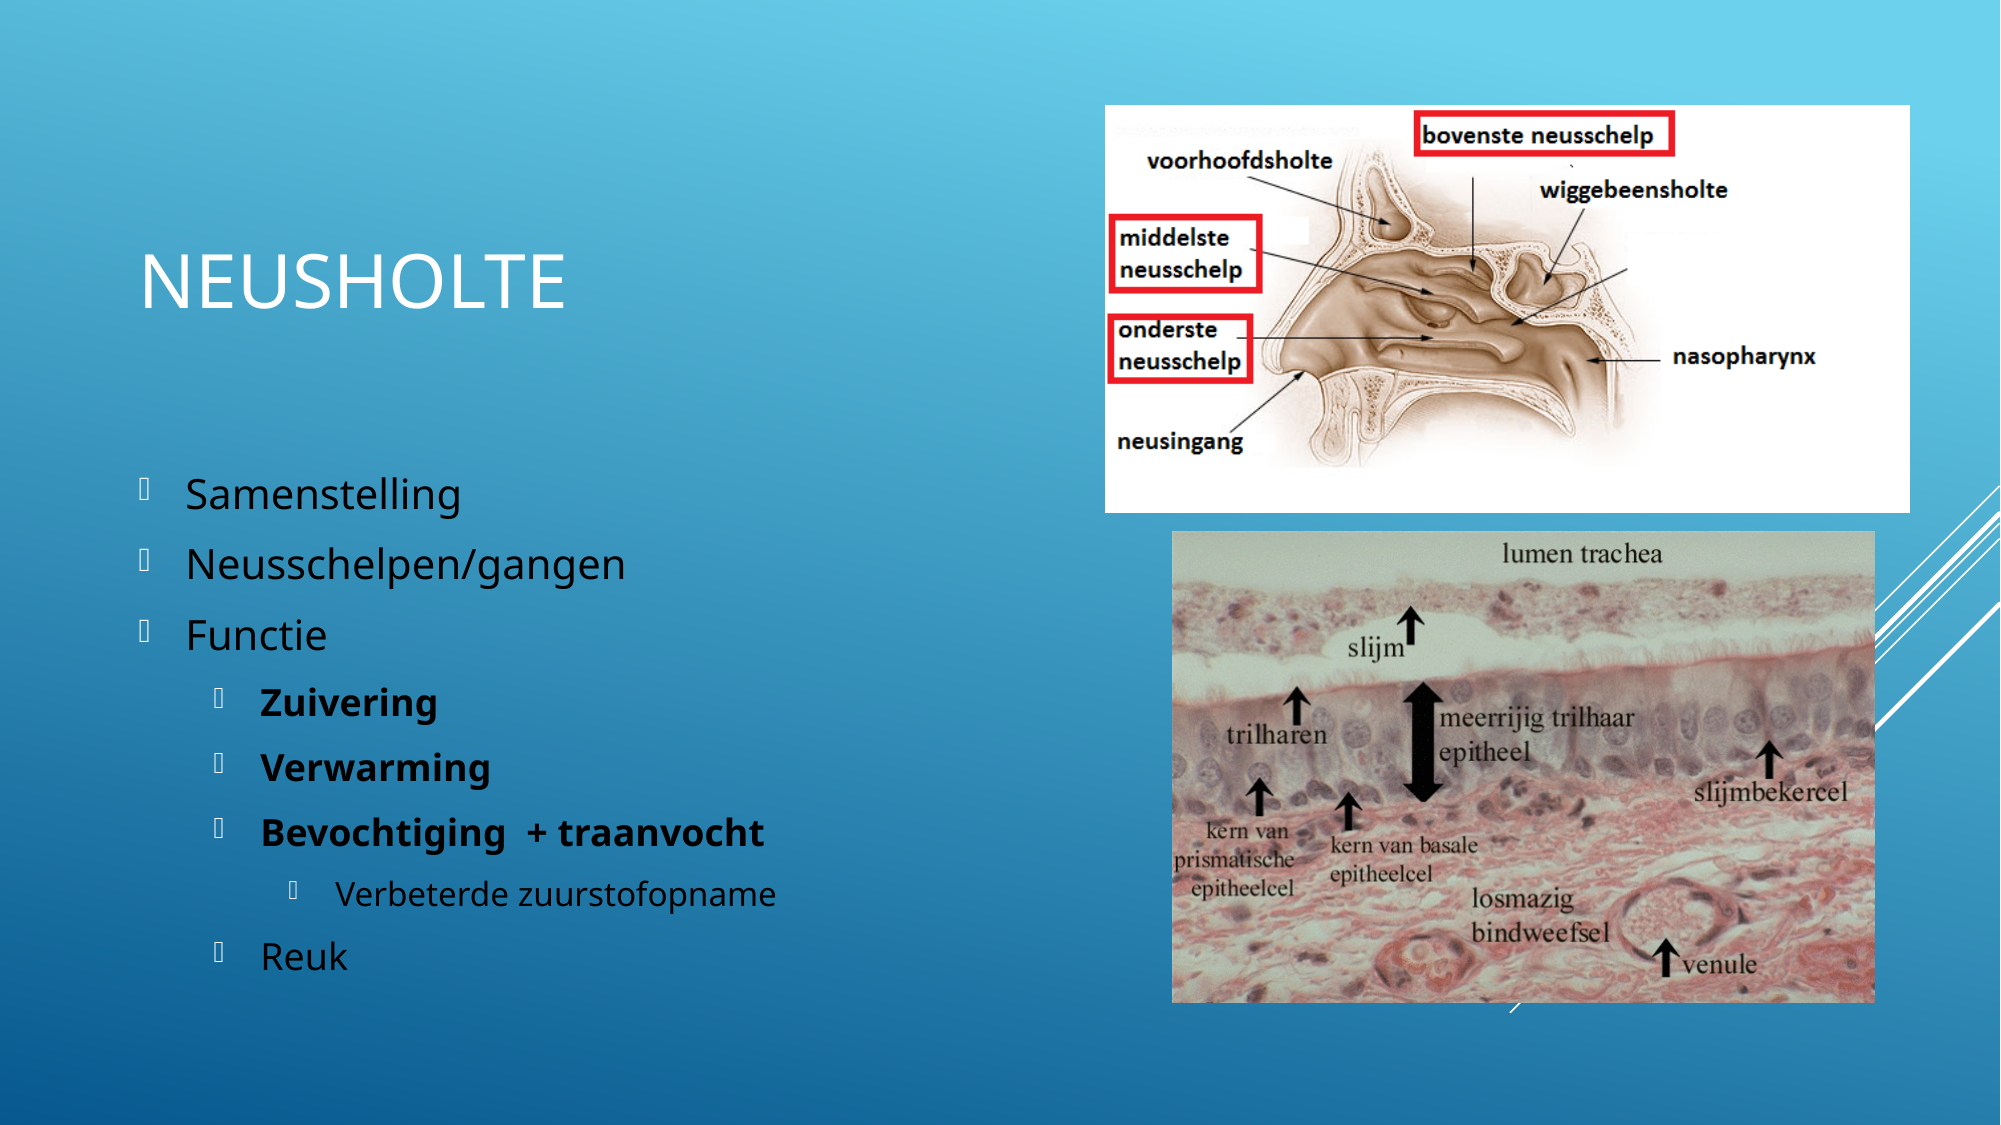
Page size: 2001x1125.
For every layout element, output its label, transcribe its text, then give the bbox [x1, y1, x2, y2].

picture [1105, 105, 1910, 513]
title Neusholte [123, 154, 1105, 402]
picture [1172, 530, 1875, 1003]
list Samenstelling Neusschelpen/gangen Functie Zuivering Verwarming Bevochtiging + traanvocht Verbeterde zuurstofopname Reuk [123, 426, 1524, 1020]
